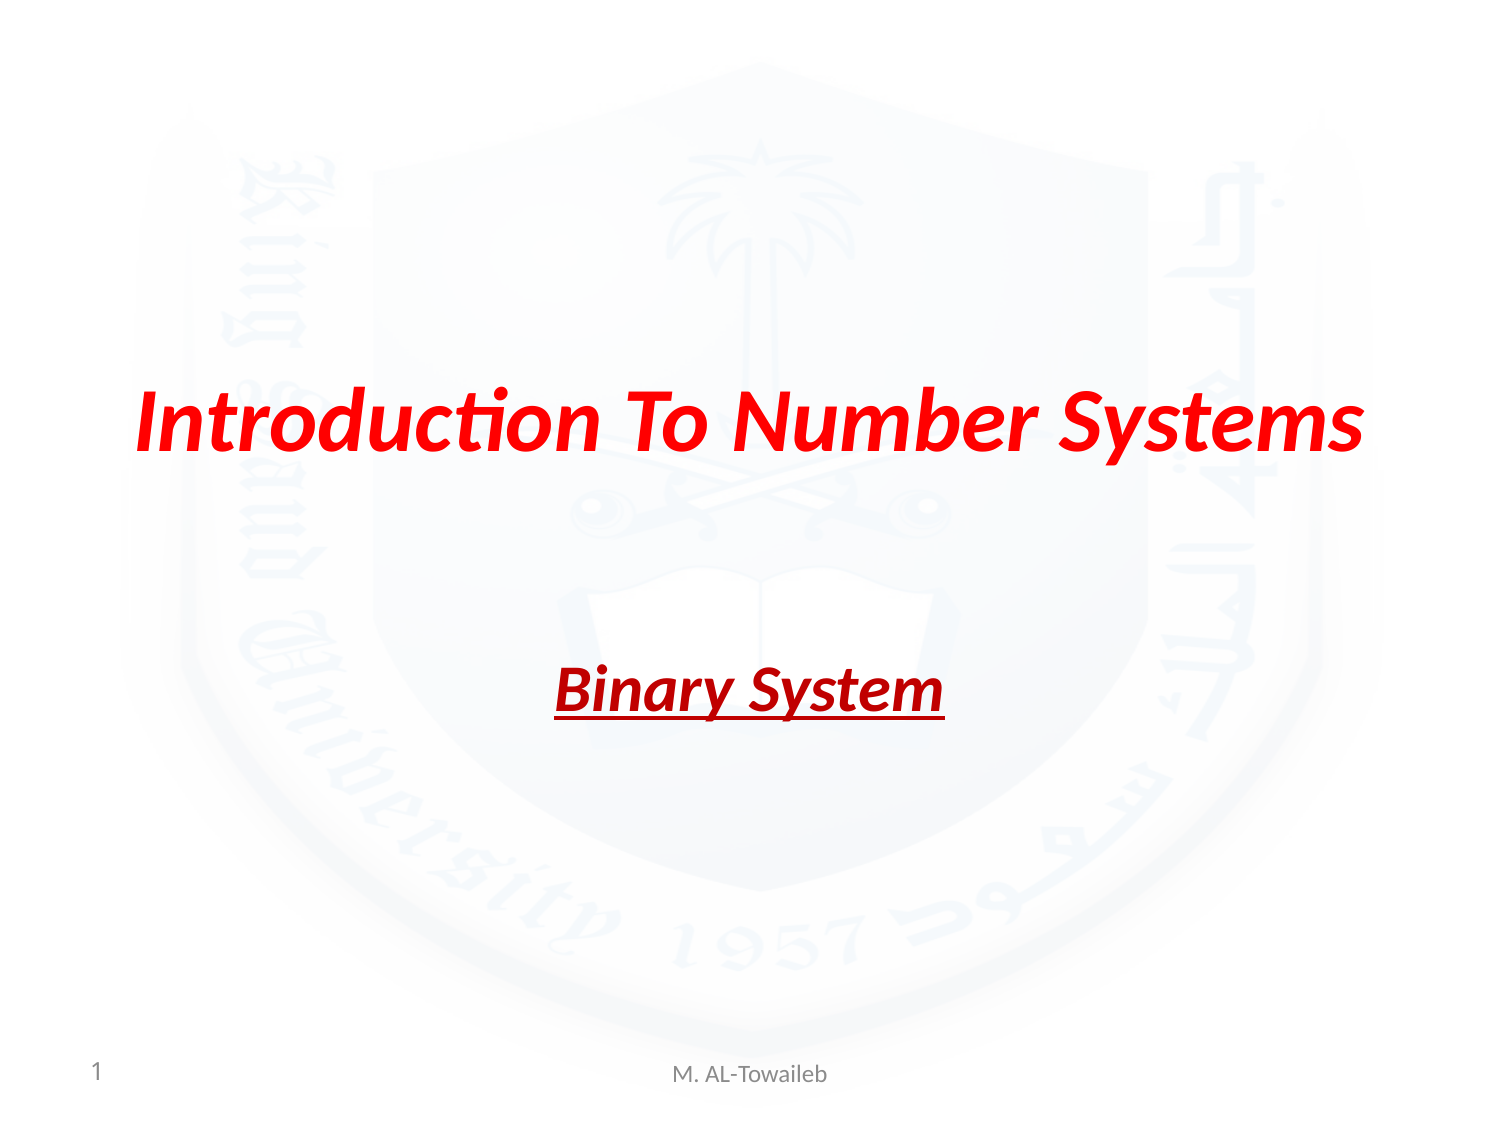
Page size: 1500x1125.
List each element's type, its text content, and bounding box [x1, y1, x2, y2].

subtitle Binary System [225, 637, 1275, 925]
footer M. AL-Towaileb [512, 1042, 988, 1103]
slide_number 1 [75, 1042, 425, 1103]
title Introduction To Number Systems [112, 349, 1388, 591]
